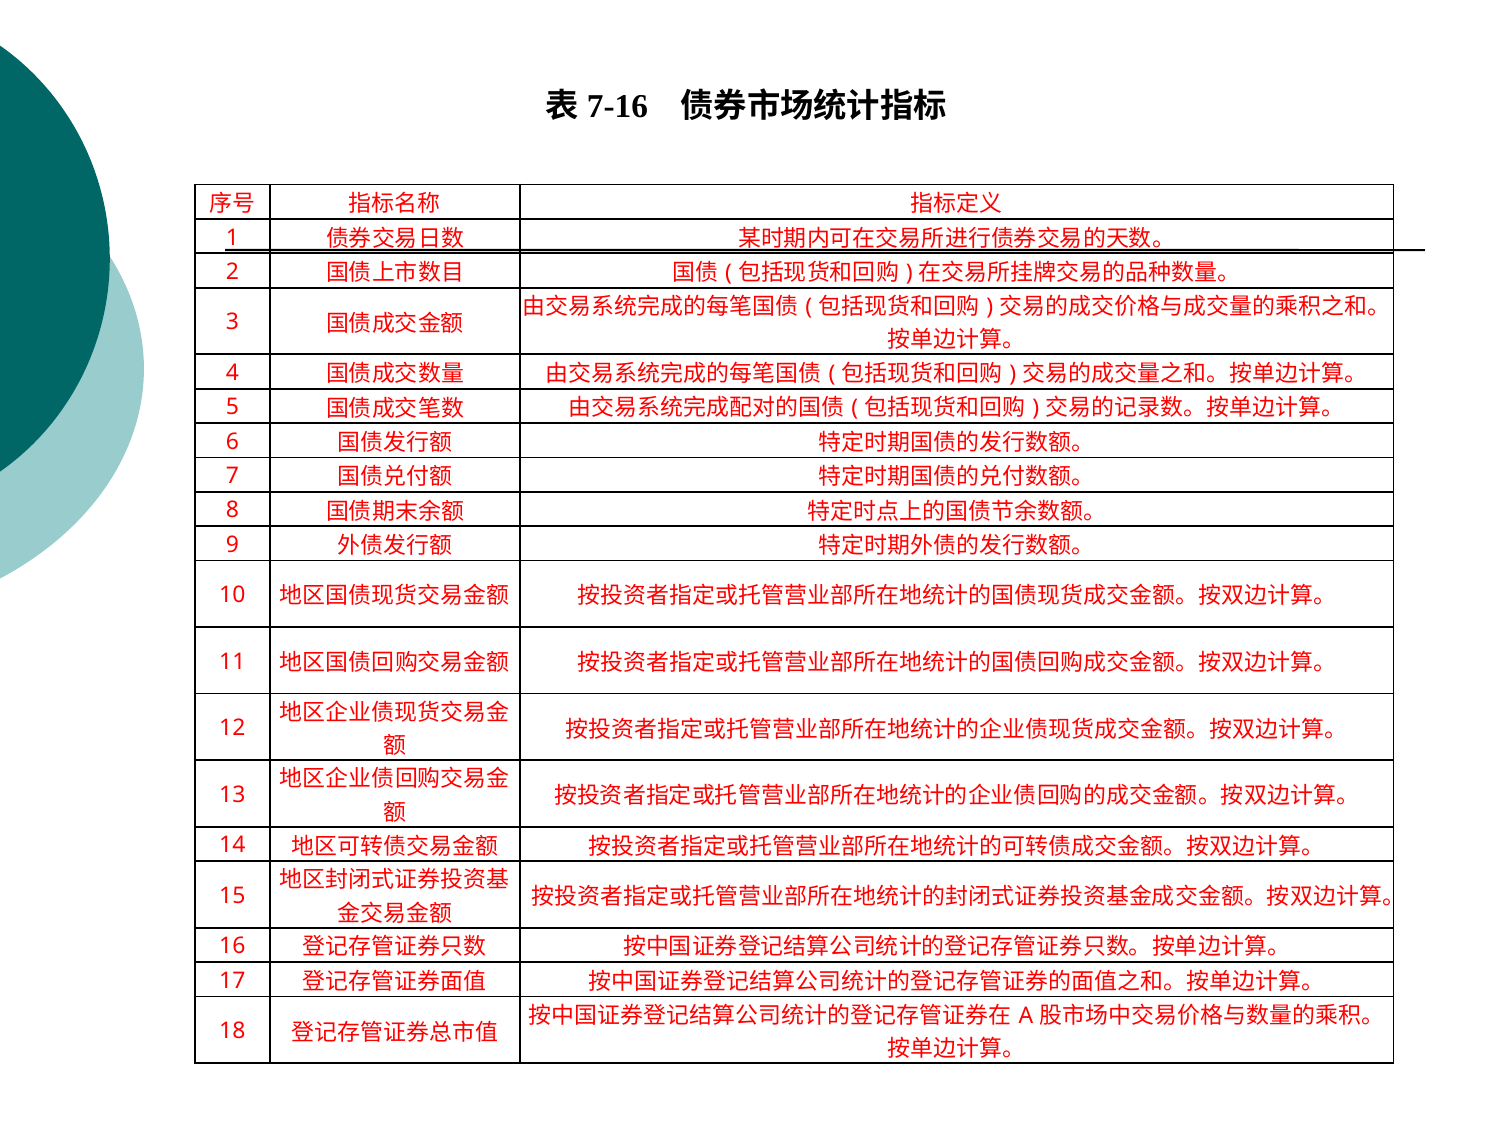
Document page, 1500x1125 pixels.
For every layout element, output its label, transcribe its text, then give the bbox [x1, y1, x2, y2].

table_cell 特定时期国债的发行数额。 [521, 424, 1393, 457]
table_cell 14 [196, 828, 269, 860]
table_cell 5 [196, 390, 269, 422]
table_cell 地区国债回购交易金额 [271, 628, 519, 693]
table_cell 国债成交金额 [271, 289, 519, 353]
table_cell 登记存管证券面值 [271, 963, 519, 996]
table_cell 特定时期外债的发行数额。 [521, 527, 1393, 560]
table_header 指标名称 [271, 185, 519, 218]
table_cell 某时期内可在交易所进行债券交易的天数。 [521, 220, 1393, 252]
table_cell 国债发行额 [271, 424, 519, 457]
table_cell 国债期末余额 [271, 493, 519, 525]
table_cell 由交易系统完成的每笔国债(包括现货和回购)交易的成交量之和。按单边计算。 [521, 355, 1393, 388]
table_cell 12 [196, 694, 269, 759]
text_box 表7-16 债券市场统计指标 [530, 76, 962, 132]
table_cell 18 [196, 997, 269, 1062]
table_cell 6 [196, 424, 269, 457]
table_cell 3 [196, 289, 269, 353]
table_cell 17 [196, 963, 269, 996]
table_cell 地区封闭式证券投资基金交易金额 [271, 862, 519, 927]
table_cell 国债上市数目 [271, 254, 519, 287]
table_header 指标定义 [521, 185, 1393, 218]
table_cell 1 [196, 220, 269, 252]
table_cell 13 [196, 761, 269, 826]
table_cell 地区可转债交易金额 [271, 828, 519, 860]
table_cell 债券交易日数 [271, 220, 519, 252]
table_cell 按投资者指定或托管营业部所在地统计的国债回购成交金额。按双边计算。 [521, 628, 1393, 693]
table_cell 地区企业债现货交易金额 [271, 694, 519, 759]
table_cell 16 [196, 929, 269, 961]
table_cell 按投资者指定或托管营业部所在地统计的国债现货成交金额。按双边计算。 [521, 561, 1393, 626]
table_cell 11 [196, 628, 269, 693]
table_cell 7 [196, 458, 269, 491]
table_cell 按中国证券登记结算公司统计的登记存管证券只数。按单边计算。 [521, 929, 1393, 961]
table_cell 15 [196, 862, 269, 927]
table_cell 地区企业债回购交易金额 [271, 761, 519, 826]
table_cell 8 [196, 493, 269, 525]
table_cell 国债成交数量 [271, 355, 519, 388]
table_cell 国债(包括现货和回购)在交易所挂牌交易的品种数量。 [521, 254, 1393, 287]
table_cell 由交易系统完成的每笔国债(包括现货和回购)交易的成交价格与成交量的乘积之和。按单边计算。 [521, 289, 1393, 353]
table_cell 9 [196, 527, 269, 560]
table_cell 2 [196, 254, 269, 287]
table_cell 外债发行额 [271, 527, 519, 560]
table_cell 按中国证券登记结算公司统计的登记存管证券的面值之和。按单边计算。 [521, 963, 1393, 996]
table_cell 按投资者指定或托管营业部所在地统计的企业债现货成交金额。按双边计算。 [521, 694, 1393, 759]
table_cell 按中国证券登记结算公司统计的登记存管证券在A股市场中交易价格与数量的乘积。按单边计算。 [521, 997, 1393, 1062]
table_cell 由交易系统完成配对的国债(包括现货和回购)交易的记录数。按单边计算。 [521, 390, 1393, 422]
table_cell 地区国债现货交易金额 [271, 561, 519, 626]
table_cell 登记存管证券只数 [271, 929, 519, 961]
table_cell 按投资者指定或托管营业部所在地统计的封闭式证券投资基金成交金额。按双边计算。 [521, 862, 1393, 927]
table_cell 特定时期国债的兑付数额。 [521, 458, 1393, 491]
table_cell 按投资者指定或托管营业部所在地统计的可转债成交金额。按双边计算。 [521, 828, 1393, 860]
table_cell 登记存管证券总市值 [271, 997, 519, 1062]
table_header 序号 [196, 185, 269, 218]
table_cell 特定时点上的国债节余数额。 [521, 493, 1393, 525]
table_cell 4 [196, 355, 269, 388]
table_cell 国债成交笔数 [271, 390, 519, 422]
table_cell 10 [196, 561, 269, 626]
table_cell 按投资者指定或托管营业部所在地统计的企业债回购的成交金额。按双边计算。 [521, 761, 1393, 826]
table_cell 国债兑付额 [271, 458, 519, 491]
